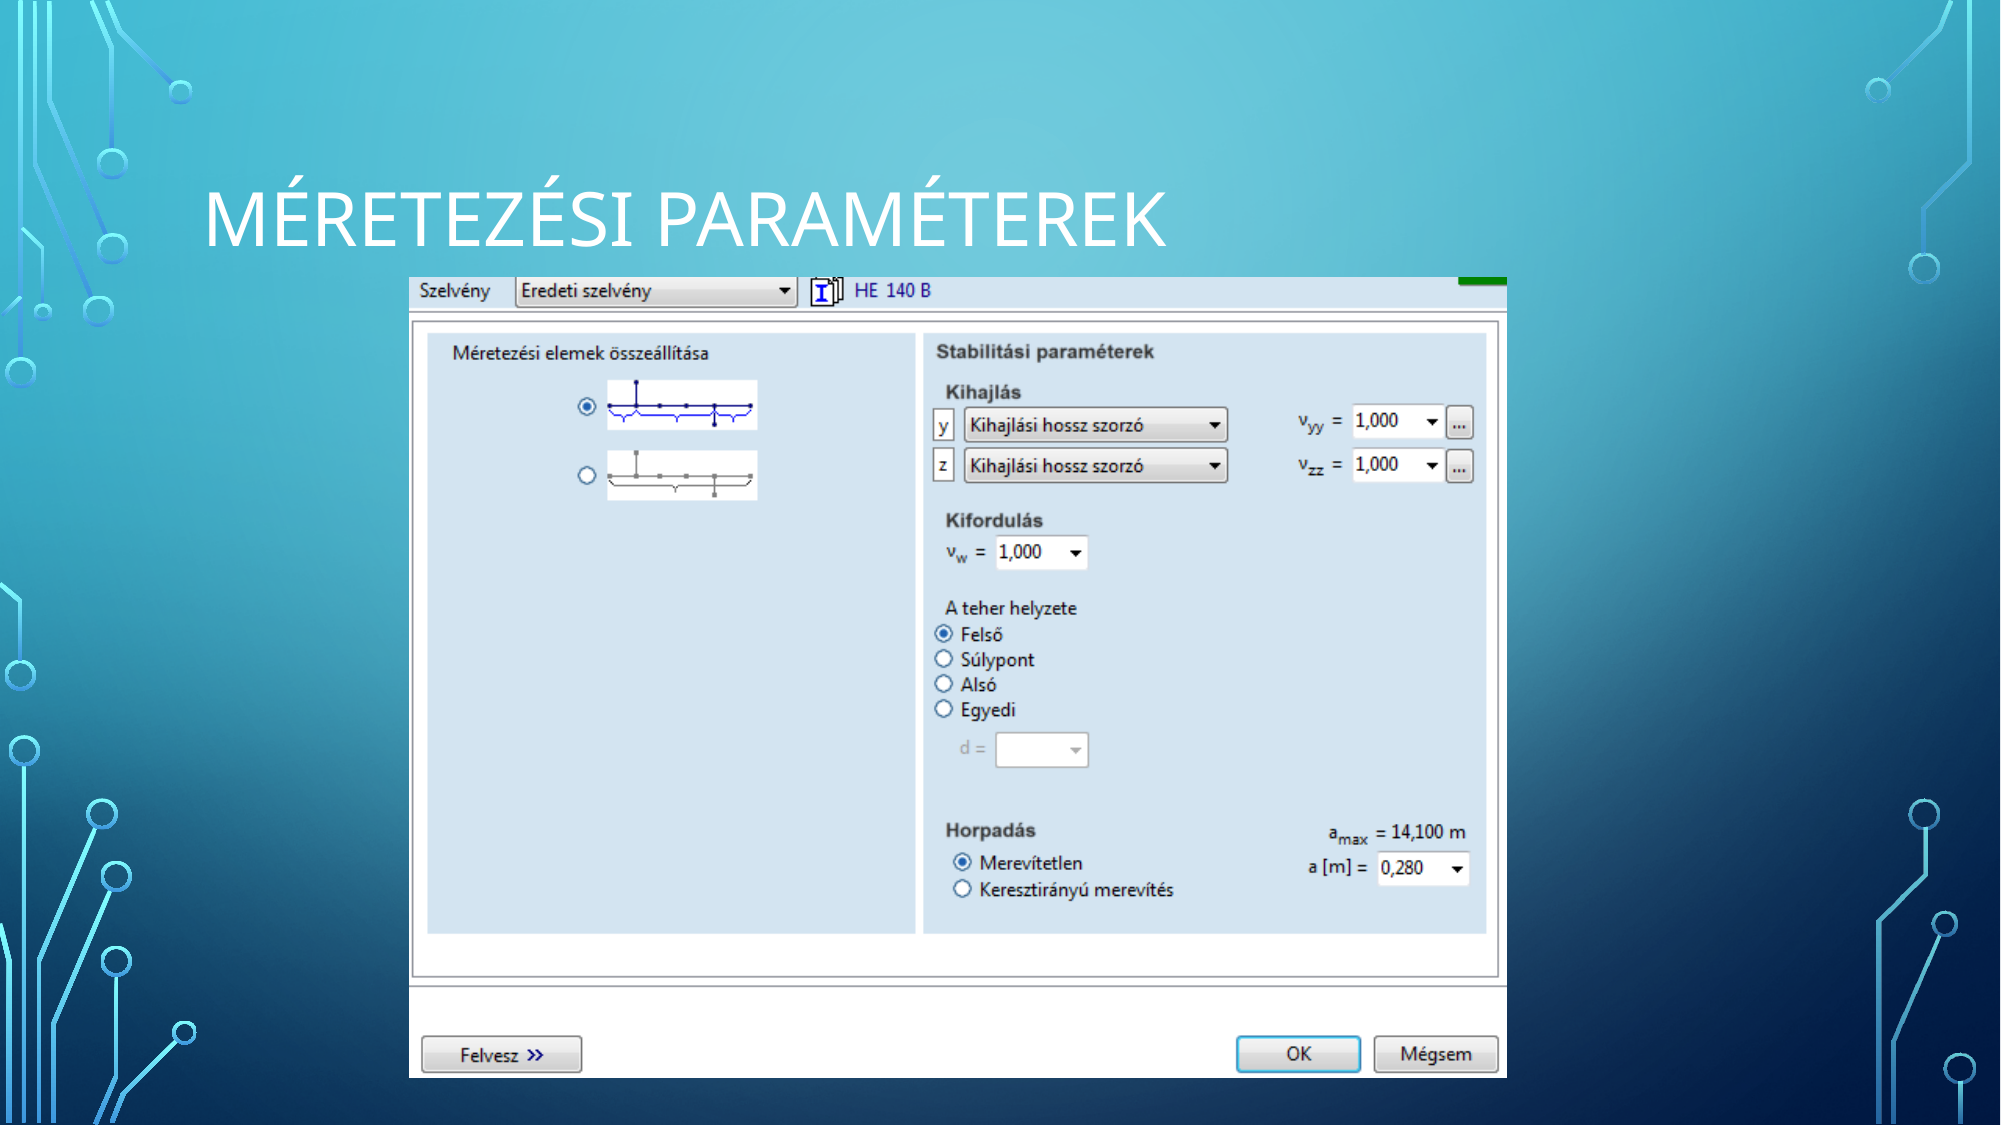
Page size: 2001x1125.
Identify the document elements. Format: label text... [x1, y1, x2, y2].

picture [409, 276, 1507, 1078]
title Méretezési paraméterek [187, 101, 1813, 344]
